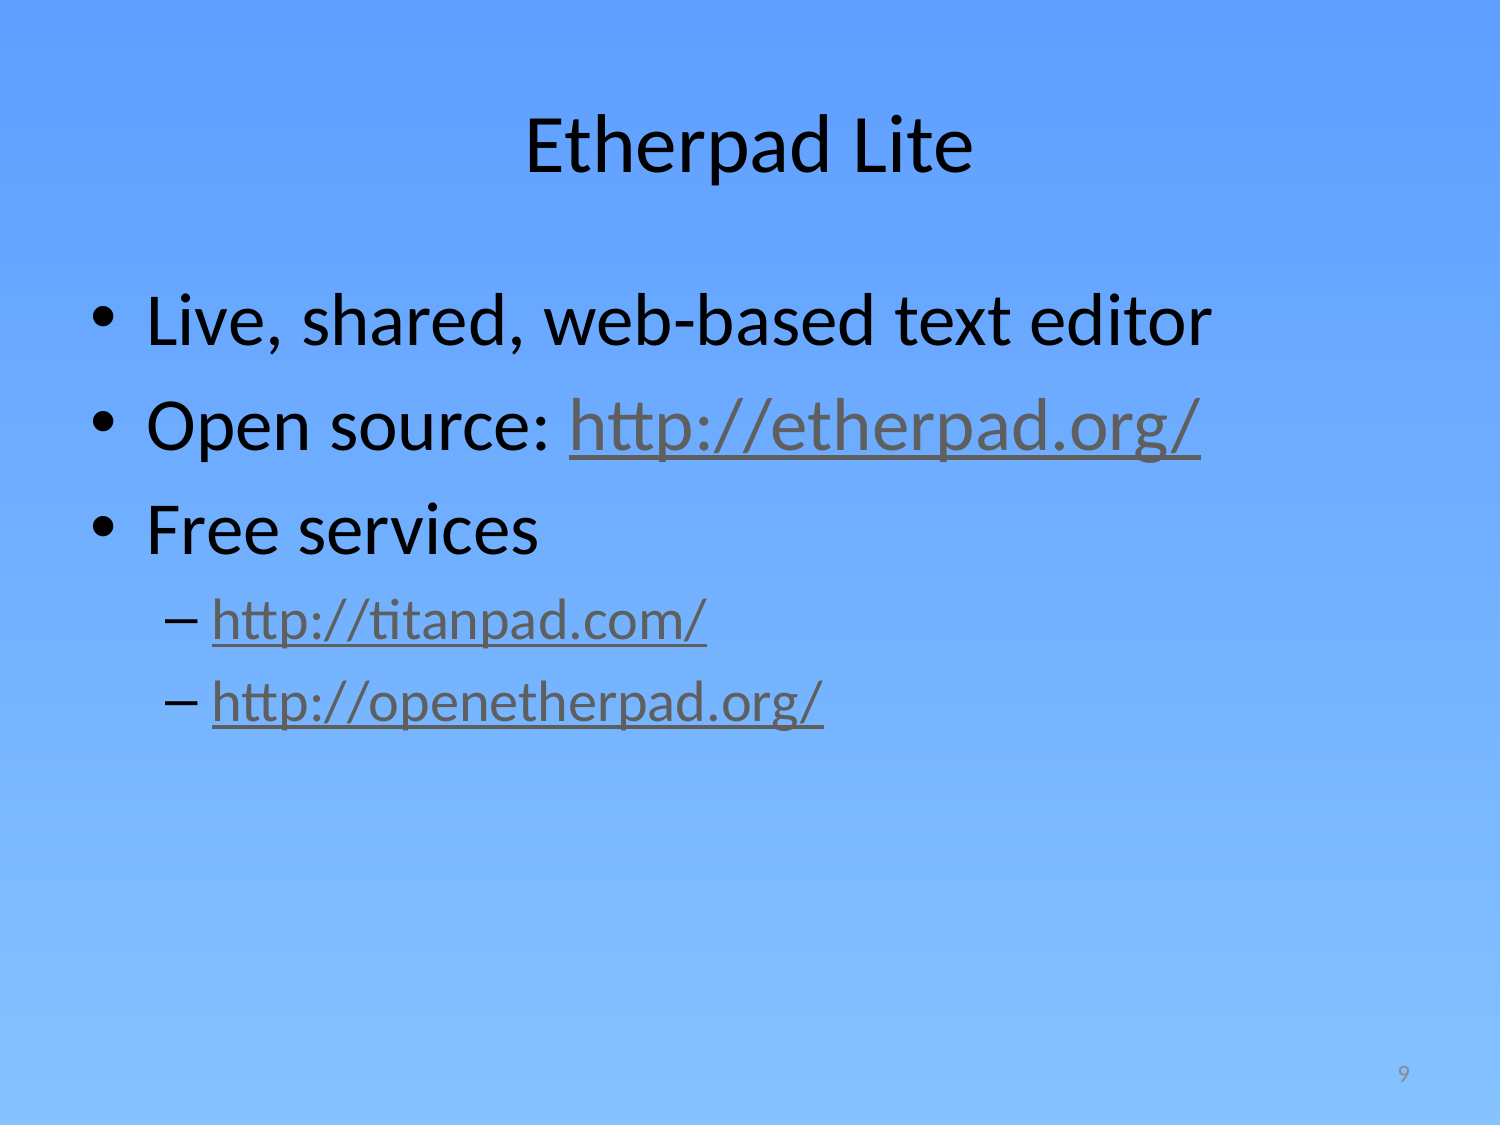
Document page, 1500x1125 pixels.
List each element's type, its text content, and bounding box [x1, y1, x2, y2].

slide_number 9 [1074, 1042, 1425, 1103]
list Live, shared, web-based text editor Open source: http://etherpad.org/ Free services http://titanpad.com/ http://openetherpad.org/ [74, 262, 1426, 1006]
title Etherpad Lite [74, 44, 1426, 233]
